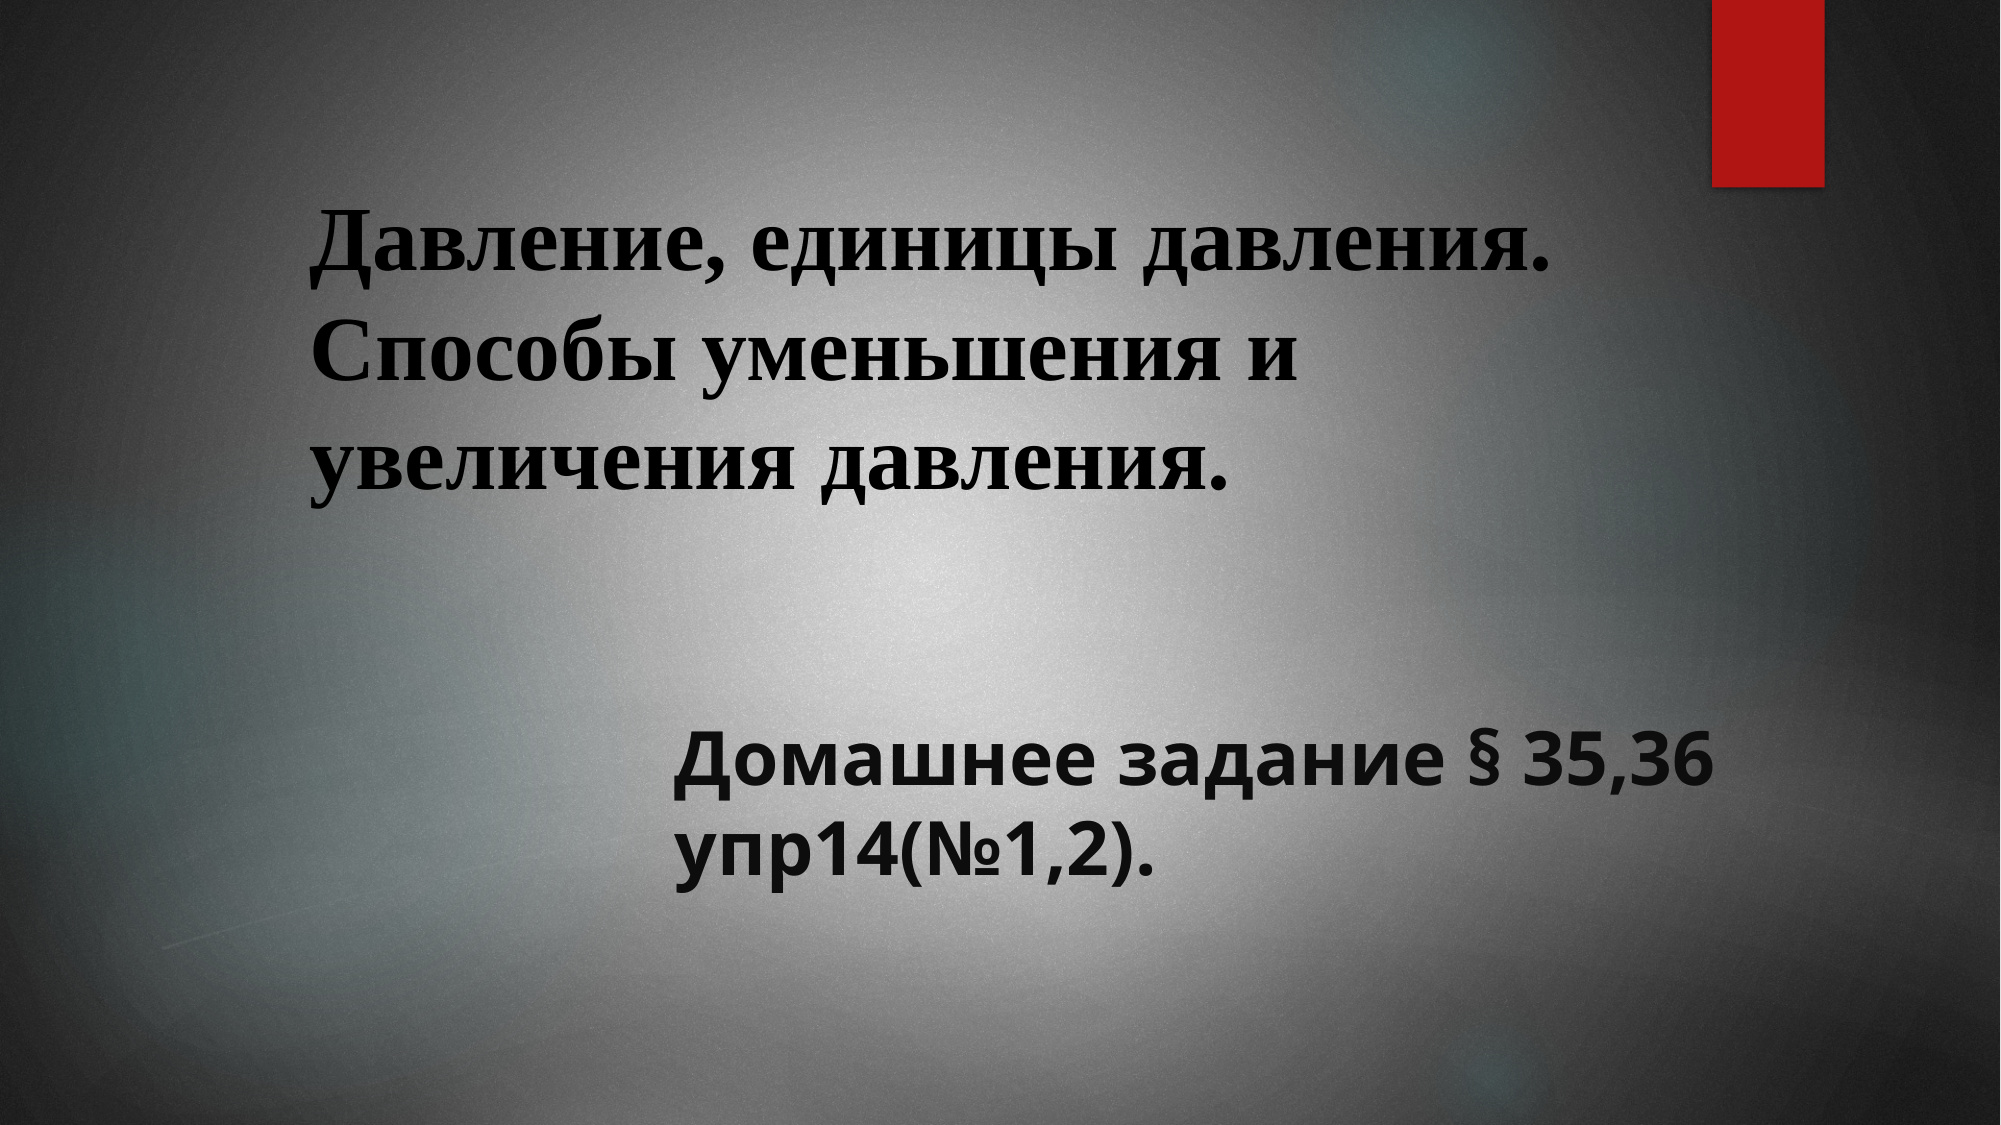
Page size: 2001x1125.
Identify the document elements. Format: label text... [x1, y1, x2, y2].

text_box Давление, единицы давления. Способы уменьшения и увеличения давления. [294, 171, 1727, 516]
text_box Домашнее задание § 35,36 упр14(№1,2). [660, 703, 1784, 899]
picture [0, 0, 2001, 1125]
